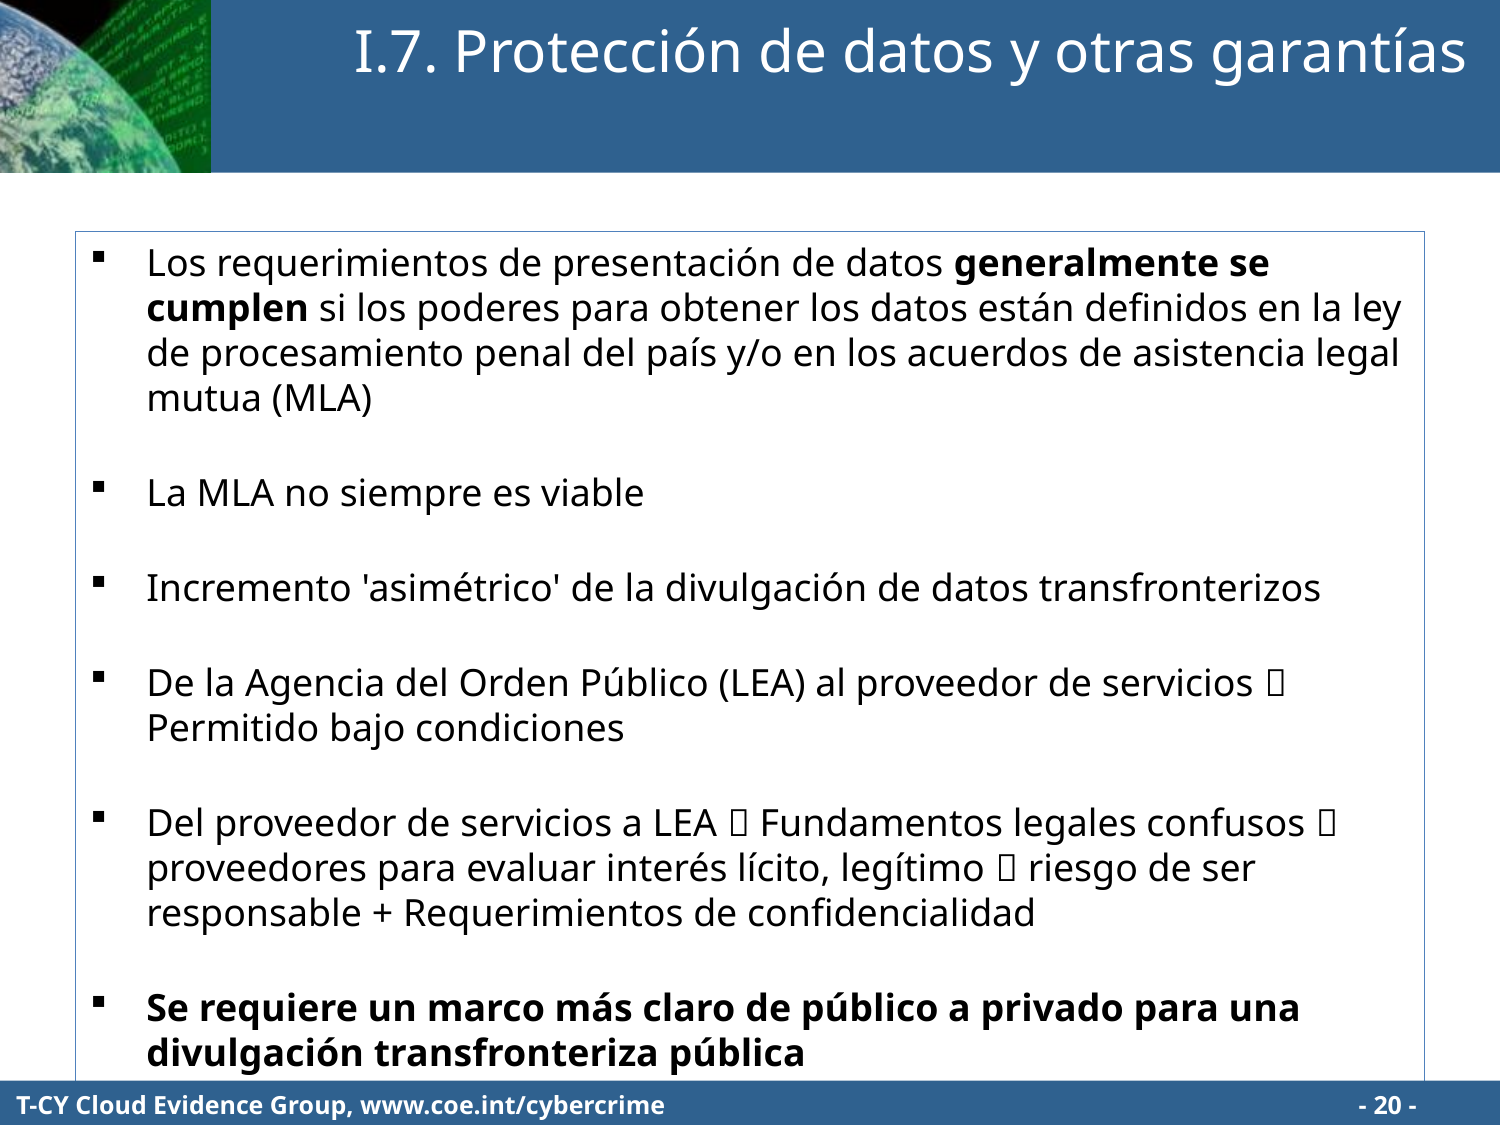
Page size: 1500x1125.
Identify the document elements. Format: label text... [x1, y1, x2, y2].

text_box [214, 0, 1500, 175]
text_box I.7. Protección de datos y otras garantías [230, 7, 1483, 92]
list Los requerimientos de presentación de datos generalmente se cumplen si los poderes para obtener los datos están definidos en la ley de procesamiento penal del país y/o en los acuerdos de asistencia legal mutua (MLA) La MLA no siempre es viable Incremento 'asimétrico' de la divulgación de datos transfronterizos De la Agencia del Orden Público (LEA) al proveedor de servicios  Permitido bajo condiciones Del proveedor de servicios a LEA  Fundamentos legales confusos  proveedores para evaluar interés lícito, legítimo  riesgo de ser responsable + Requerimientos de confidencialidad Se requiere un marco más claro de público a privado para una divulgación transfronteriza pública [75, 231, 1425, 1079]
text_box [0, 1079, 1500, 1125]
text_box T-CY Cloud Evidence Group, www.coe.int/cybercrime - 20 - [1, 1082, 1500, 1125]
picture [0, 0, 212, 173]
